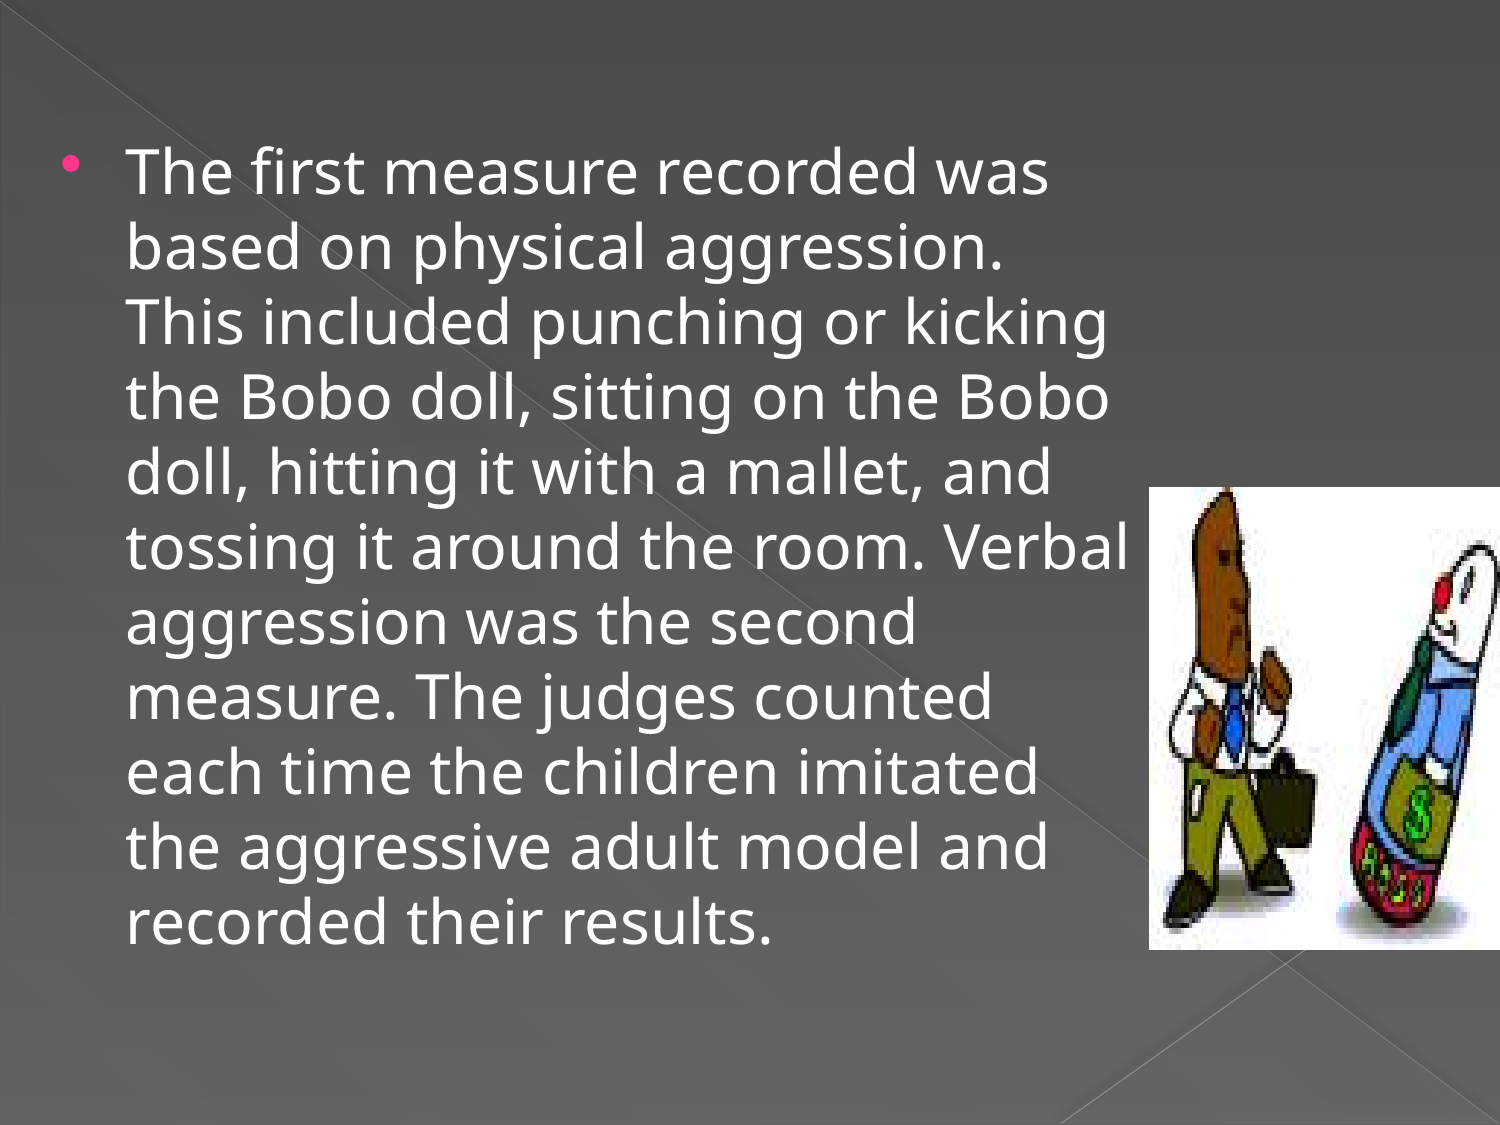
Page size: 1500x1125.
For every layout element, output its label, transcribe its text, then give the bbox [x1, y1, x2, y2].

list The first measure recorded was based on physical aggression. This included punching or kicking the Bobo doll, sitting on the Bobo doll, hitting it with a mallet, and tossing it around the room. Verbal aggression was the second measure. The judges counted each time the children imitated the aggressive adult model and recorded their results. [37, 125, 1150, 1059]
picture [1149, 487, 1500, 951]
